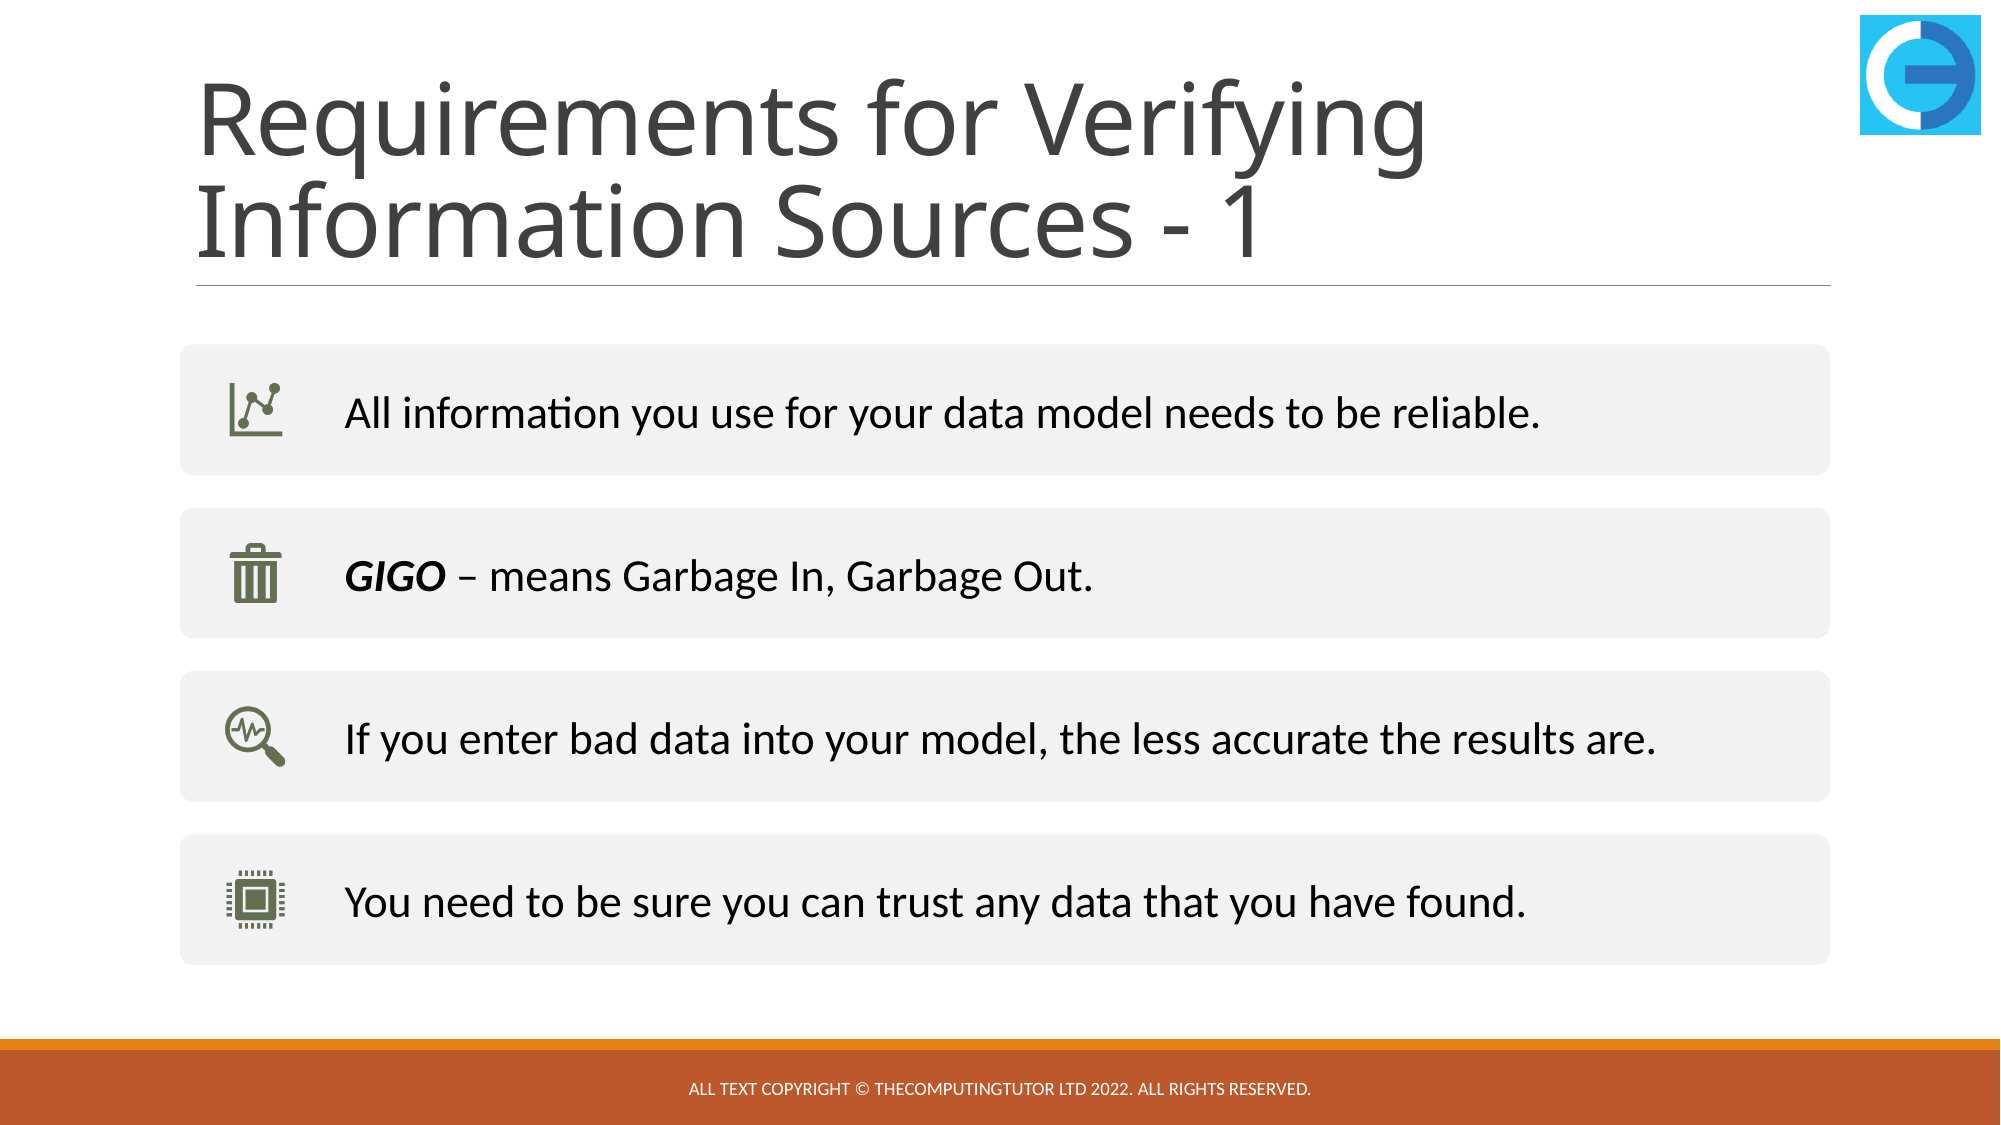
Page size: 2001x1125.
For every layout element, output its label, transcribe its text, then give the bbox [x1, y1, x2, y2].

footer All text copyright © TheComputingTutor Ltd 2022. All rights Reserved. [604, 1059, 1396, 1120]
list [179, 343, 1831, 966]
title Requirements for Verifying Information Sources - 1 [180, 47, 1830, 285]
picture [1860, 15, 1981, 135]
